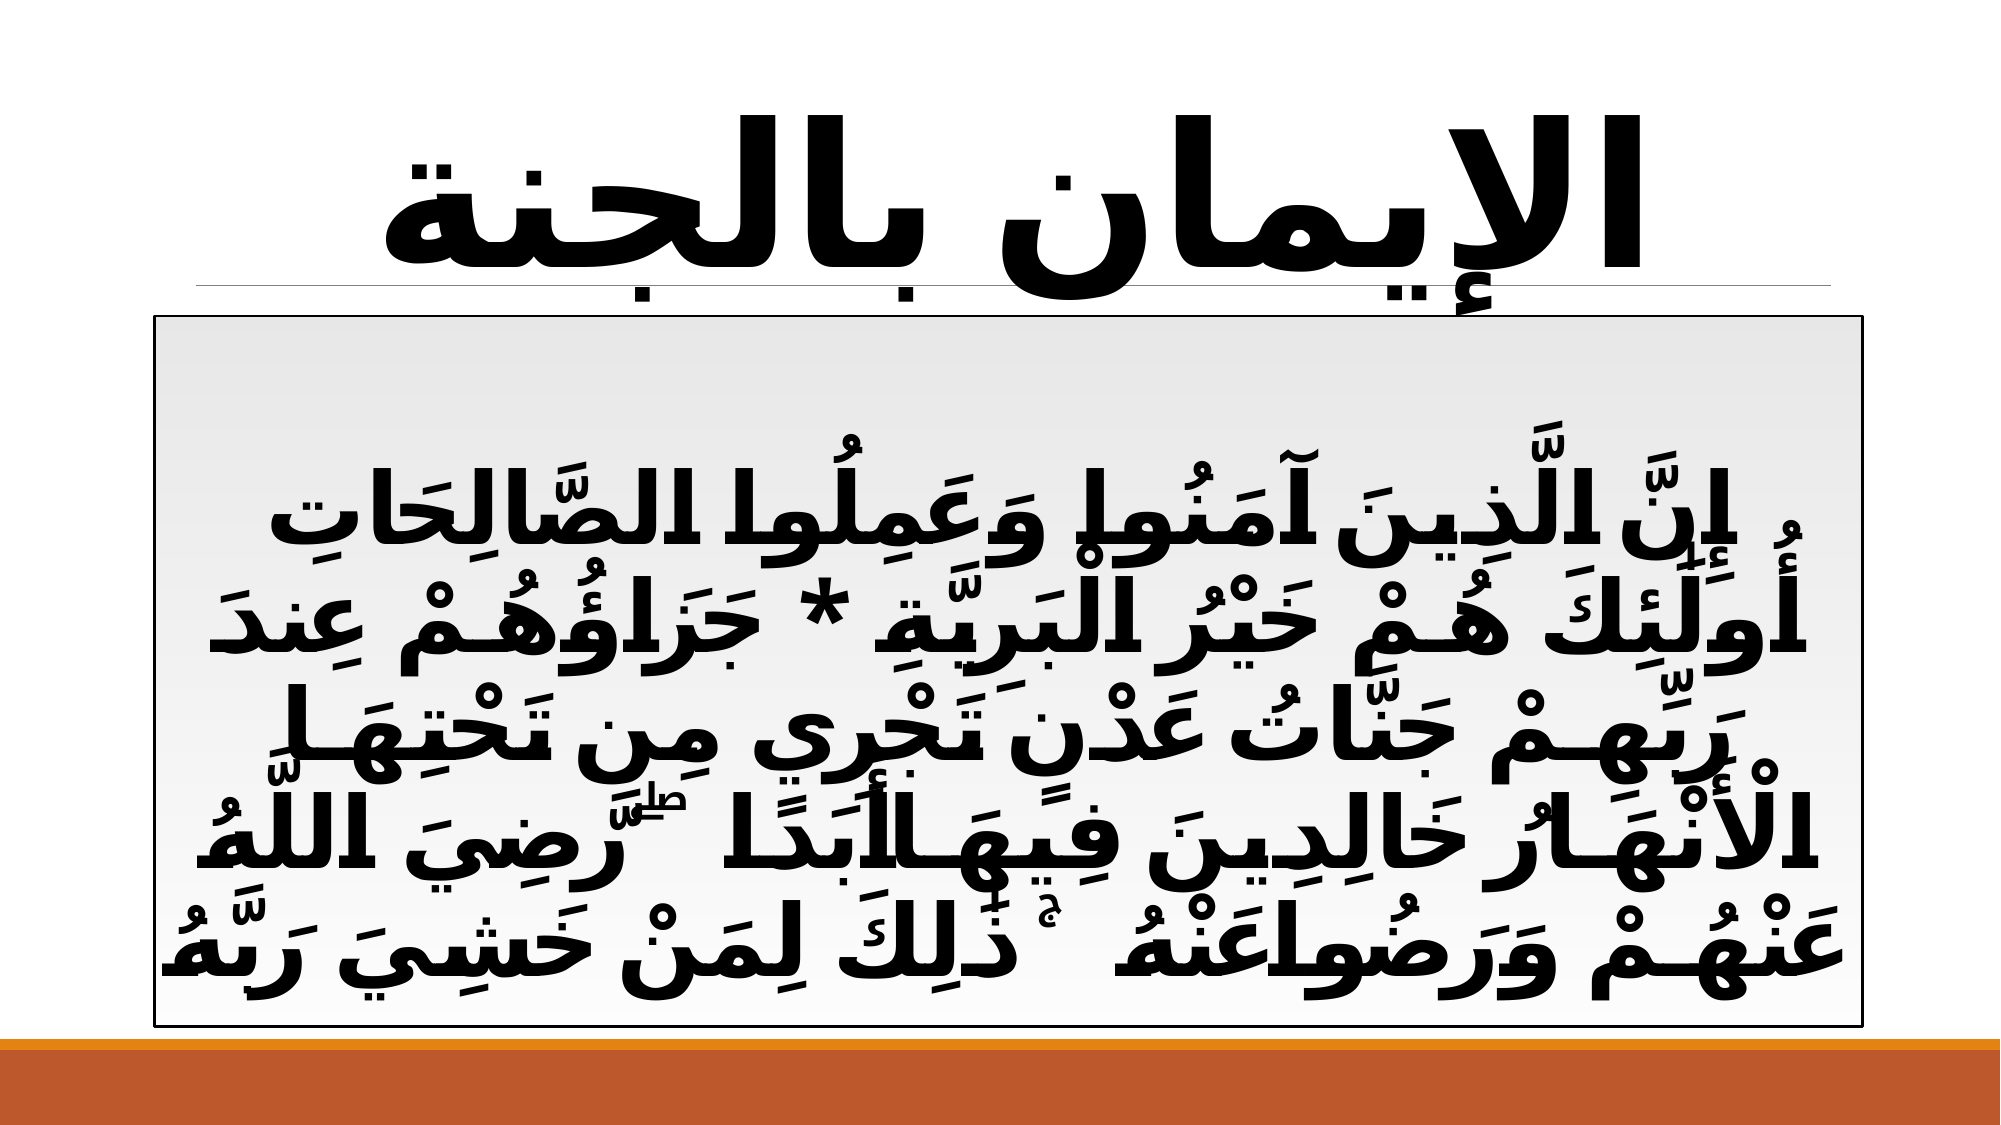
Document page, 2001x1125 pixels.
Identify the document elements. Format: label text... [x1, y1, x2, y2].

title الإيمان بالجنة [194, 44, 1836, 315]
list إِنَّ الَّذِينَ آمَنُوا وَعَمِلُوا الصَّالِحَاتِ أُولَٰئِكَ هُمْ خَيْرُ الْبَرِيَّةِ * جَزَاؤُهُمْ عِندَ رَبِّهِمْ جَنَّاتُ عَدْنٍ تَجْرِي مِن تَحْتِهَا الْأَنْهَارُ خَالِدِينَ فِيهَا أَبَدًا ۖ رَّضِيَ اللَّهُ عَنْهُمْ وَرَضُوا عَنْهُ ۚ ذَٰلِكَ لِمَنْ خَشِيَ رَبَّهُ [153, 315, 1864, 1028]
